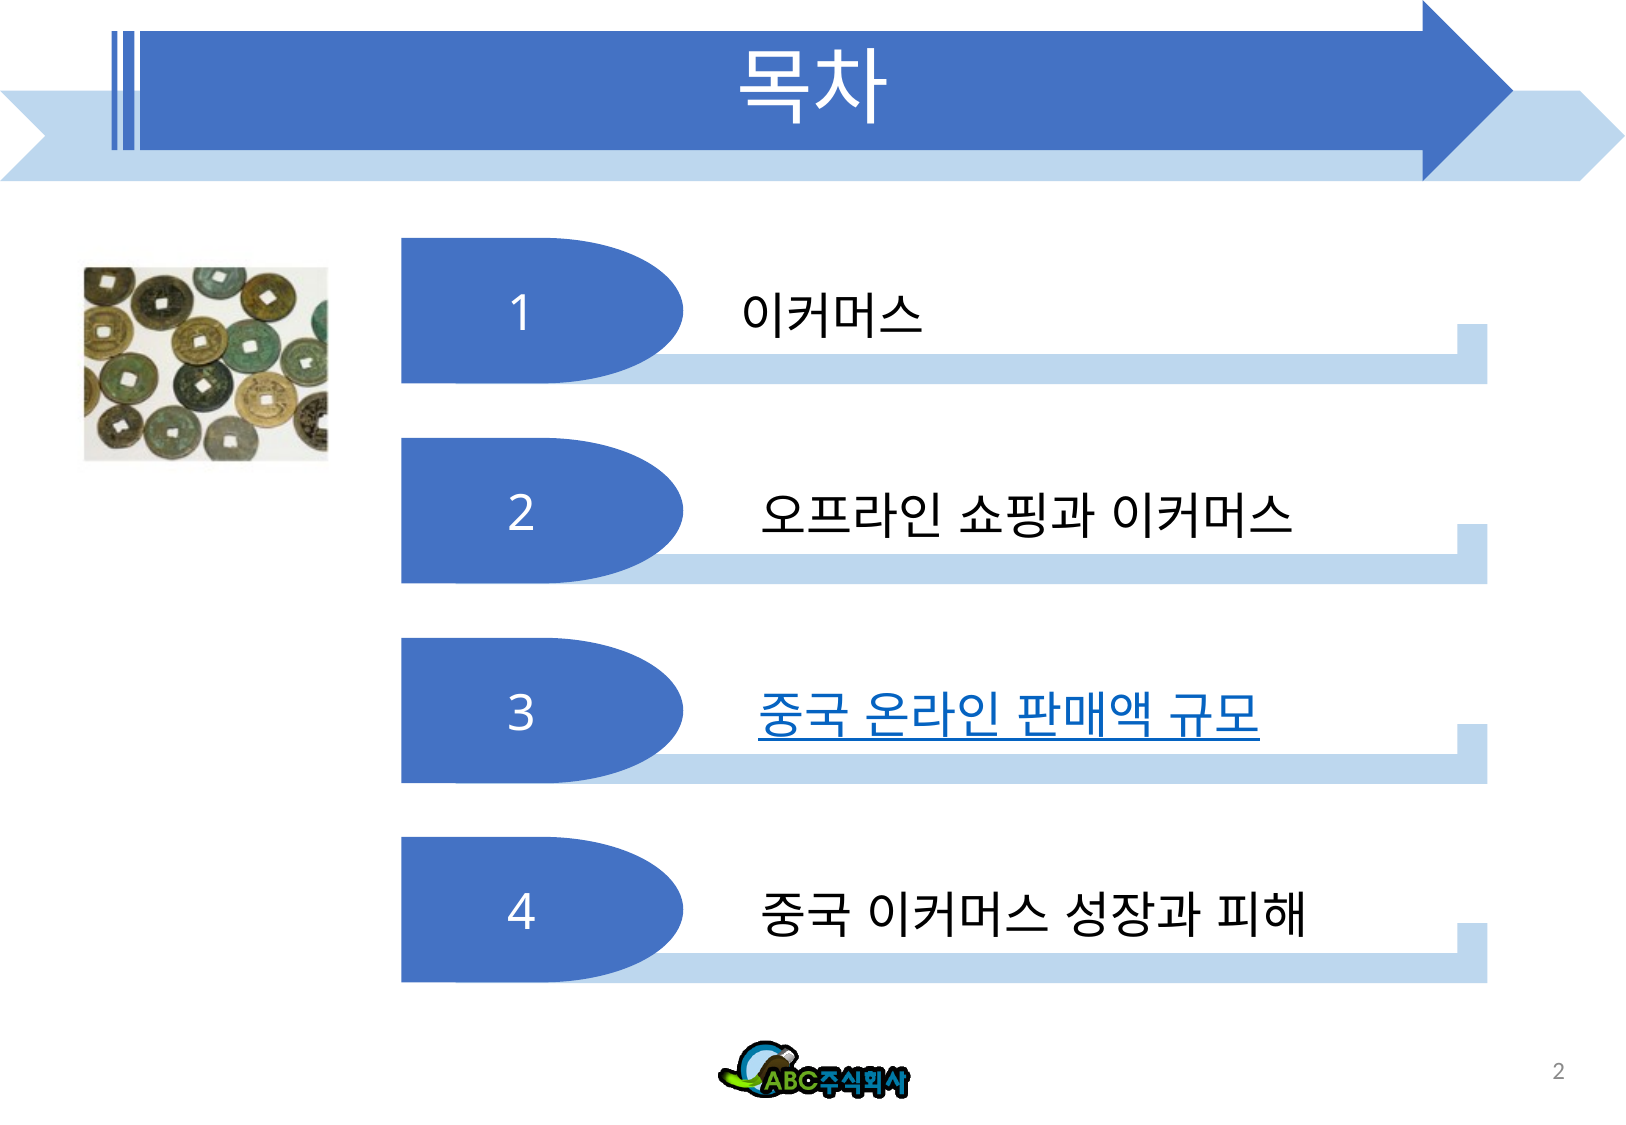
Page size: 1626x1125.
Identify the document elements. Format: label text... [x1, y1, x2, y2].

picture [709, 1034, 916, 1103]
text_box [455, 723, 1488, 785]
slide_number 2 [1214, 1039, 1580, 1100]
picture [37, 239, 369, 481]
text_box 중국 온라인 판매액 규모 [743, 676, 1276, 764]
text_box 중국 이커머스 성장과 피해 [745, 876, 1324, 951]
text_box 1 [401, 237, 684, 384]
text_box 이커머스 [725, 277, 940, 352]
text_box [455, 323, 1488, 385]
text_box 2 [401, 437, 684, 584]
text_box [455, 523, 1488, 585]
text_box 3 [401, 637, 684, 784]
text_box [455, 922, 1488, 984]
text_box 오프라인 쇼핑과 이커머스 [745, 476, 1324, 552]
title 목차 [111, 0, 1514, 182]
text_box 4 [401, 836, 684, 983]
